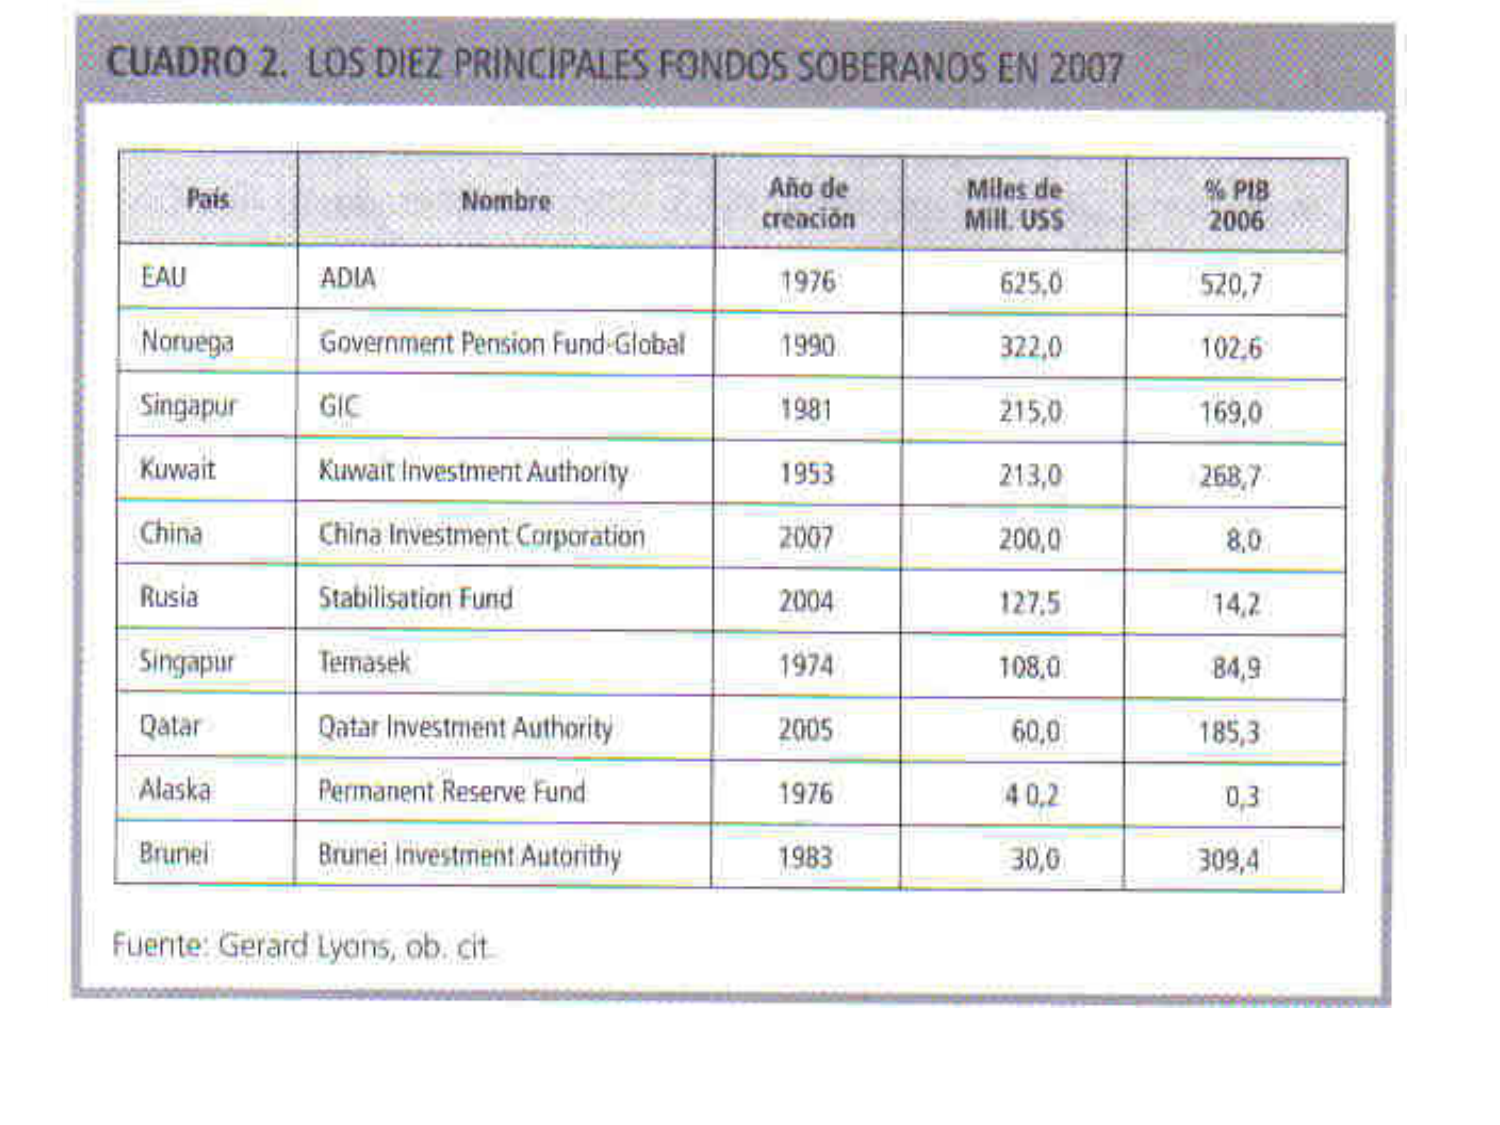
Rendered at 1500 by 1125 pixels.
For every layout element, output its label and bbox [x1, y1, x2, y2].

picture [46, 0, 1407, 1008]
